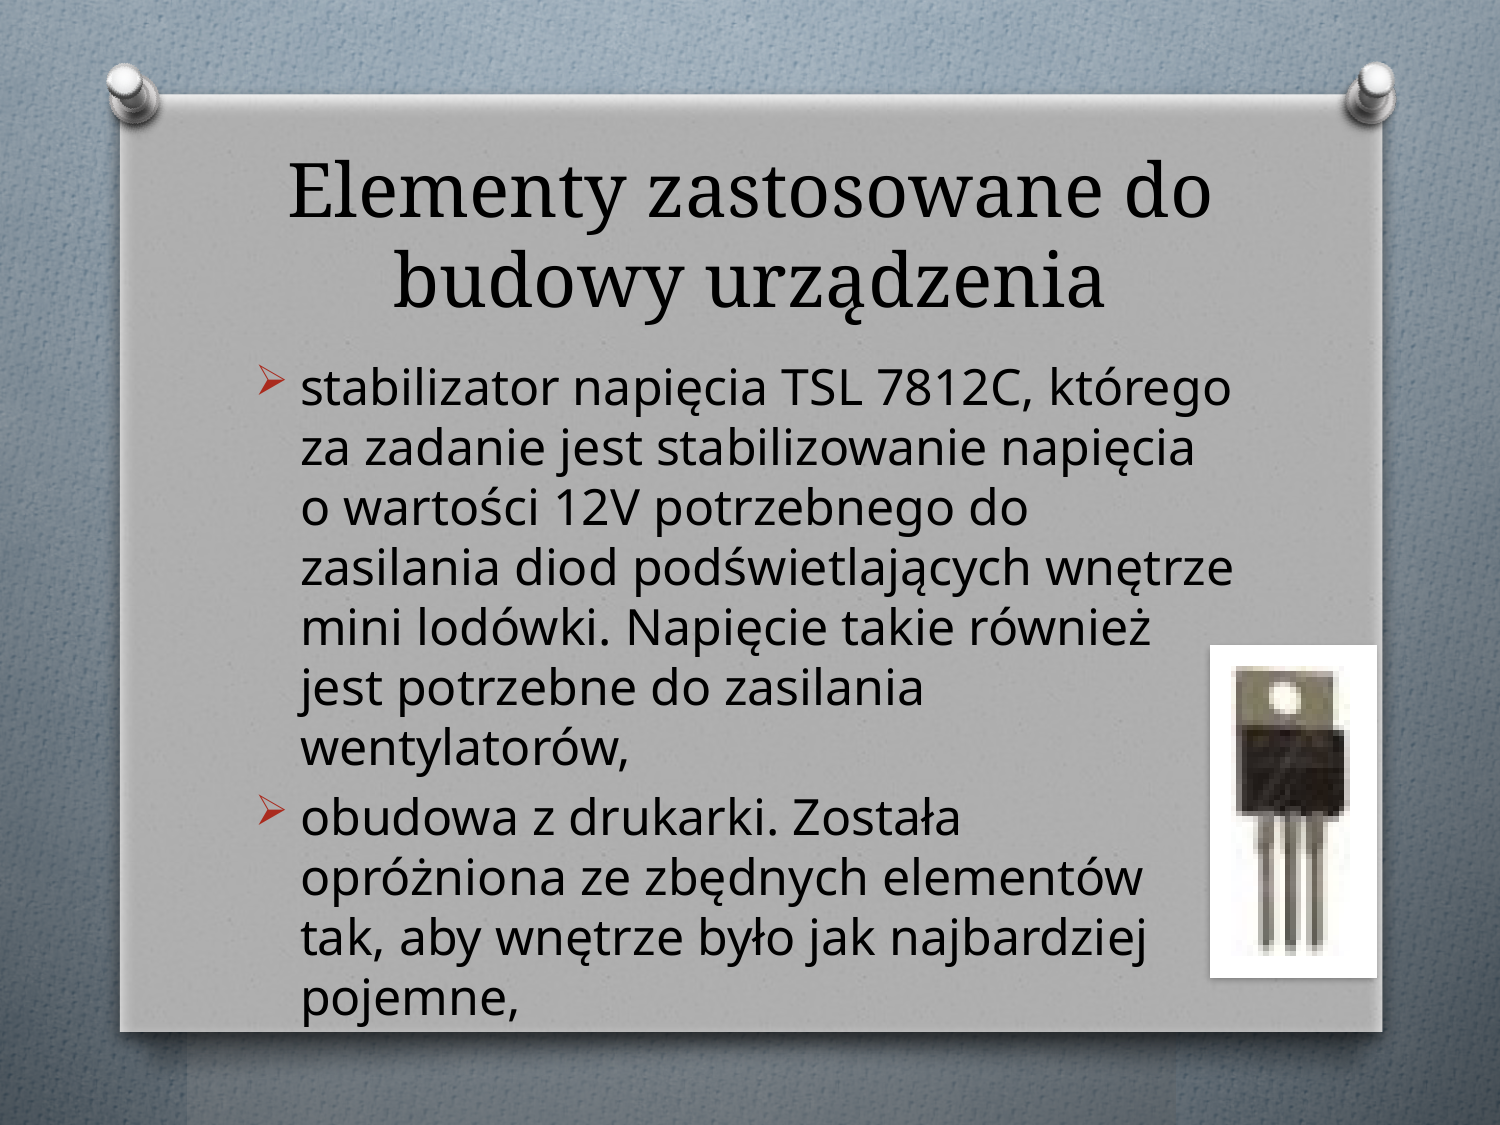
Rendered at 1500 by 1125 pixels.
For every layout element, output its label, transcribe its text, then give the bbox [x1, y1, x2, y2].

title Elementy zastosowane do budowy urządzenia [179, 134, 1323, 332]
picture [1210, 644, 1377, 978]
list stabilizator napięcia TSL 7812C, którego za zadanie jest stabilizowanie napięcia o wartości 12V potrzebnego do zasilania diod podświetlających wnętrze mini lodówki. Napięcie takie również jest potrzebne do zasilania wentylatorów, obudowa z drukarki. Została opróżniona ze zbędnych elementów tak, aby wnętrze było jak najbardziej pojemne, [240, 347, 1257, 939]
picture [1317, 35, 1439, 156]
picture [75, 29, 198, 153]
